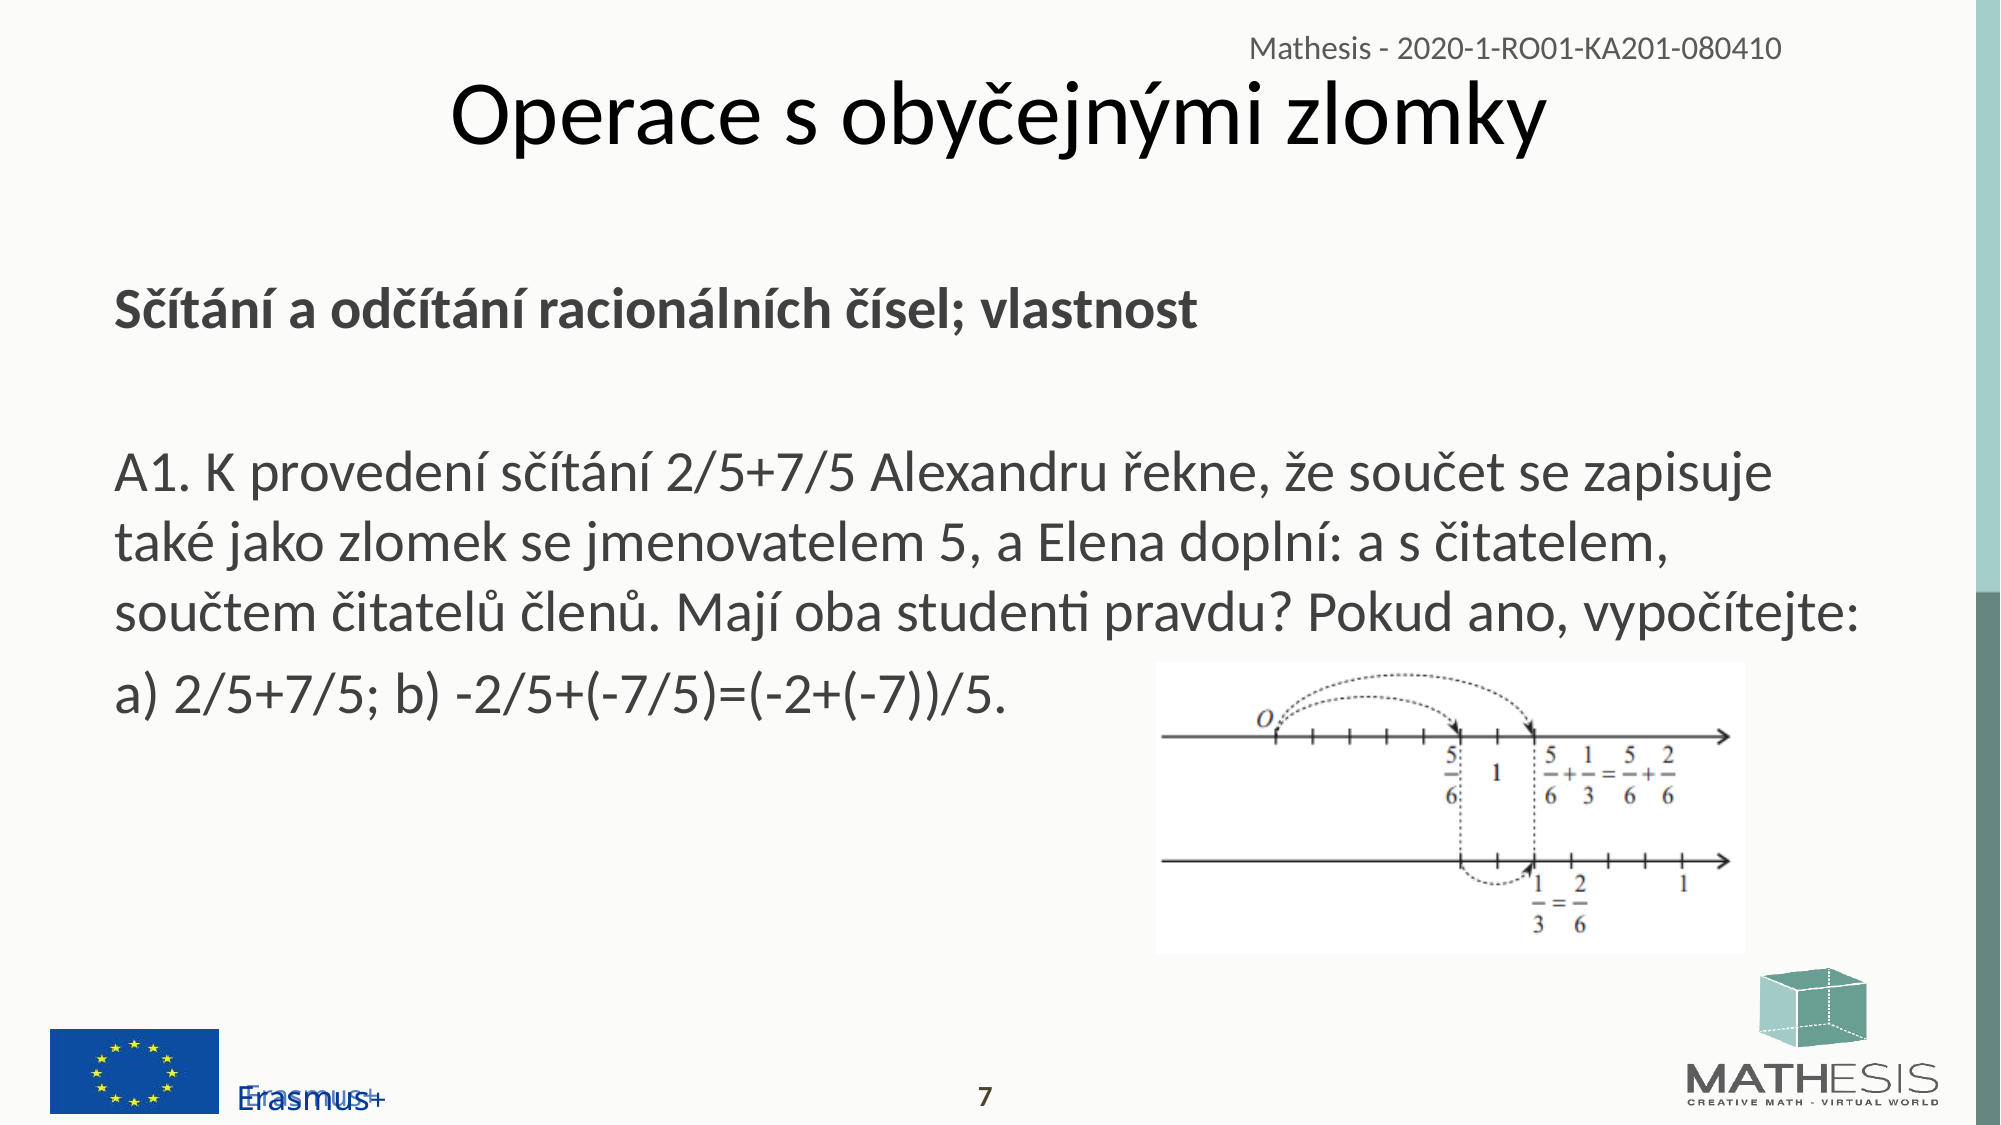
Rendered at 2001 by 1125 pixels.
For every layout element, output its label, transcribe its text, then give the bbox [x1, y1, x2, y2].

list Sčítání a odčítání racionálních čísel; vlastnost A1. K provedení sčítání 2/5+7/5 Alexandru řekne, že součet se zapisuje také jako zlomek se jmenovatelem 5, a Elena doplní: a s čitatelem, součtem čitatelů členů. Mají oba studenti pravdu? Pokud ano, vypočítejte: a) 2/5+7/5; b) -2/5+(-7/5)=(-2+(-7))/5. [99, 262, 1900, 1005]
title Operace s obyčejnými zlomky [99, 45, 1900, 233]
picture [1156, 662, 1745, 954]
picture [50, 1029, 219, 1114]
